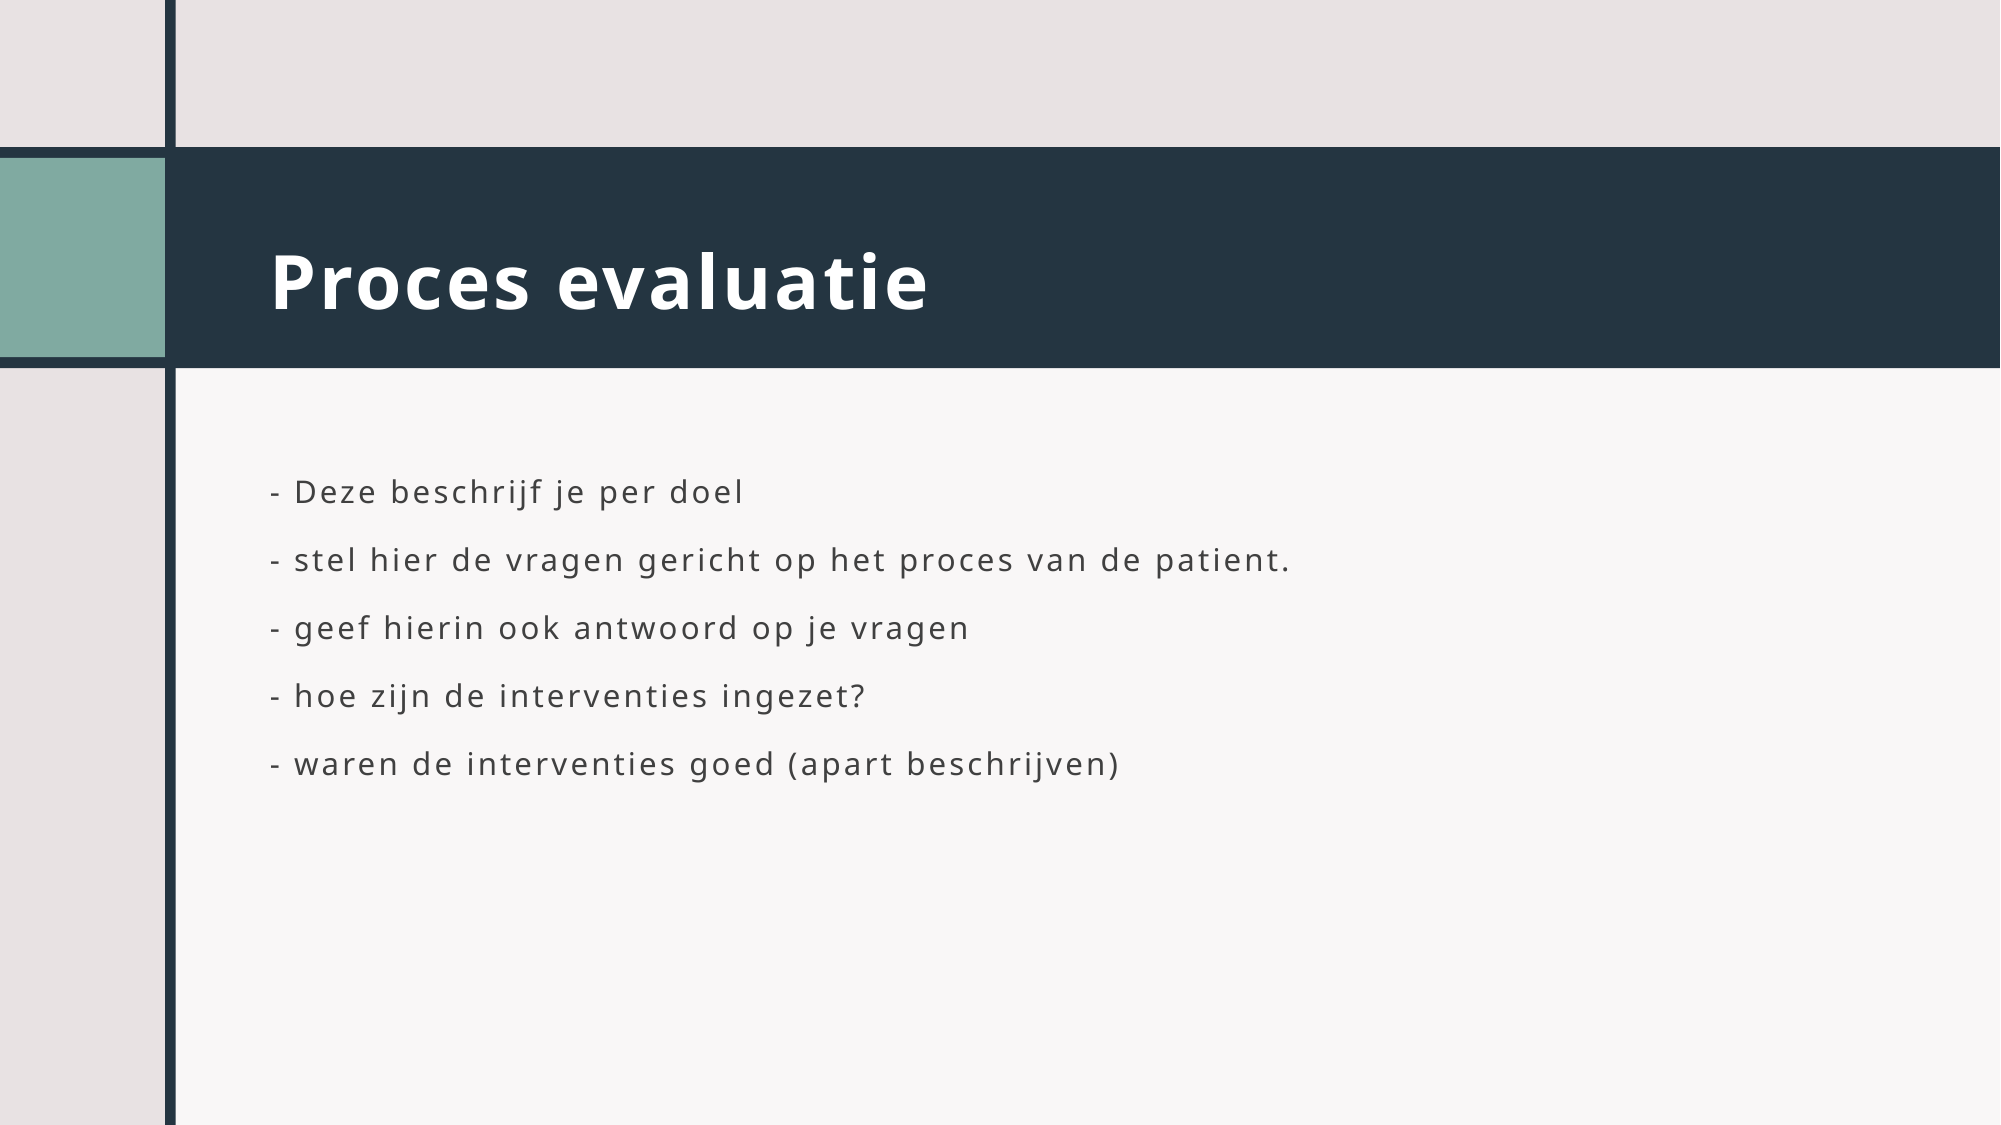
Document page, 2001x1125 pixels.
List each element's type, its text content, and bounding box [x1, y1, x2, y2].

text_box [177, 369, 2000, 1125]
text_box [0, 157, 164, 358]
text_box [0, 369, 164, 1125]
text_box [0, 0, 164, 146]
text_box [0, 358, 164, 369]
title Proces evaluatie [251, 171, 1895, 341]
text_box [0, 146, 164, 157]
list - Deze beschrijf je per doel - stel hier de vragen gericht op het proces van de patient. - geef hierin ook antwoord op je vragen - hoe zijn de interventies ingezet? - waren de interventies goed (apart beschrijven) [251, 443, 1882, 1006]
text_box [177, 0, 2000, 146]
text_box [177, 146, 2000, 369]
text_box [164, 0, 177, 1125]
